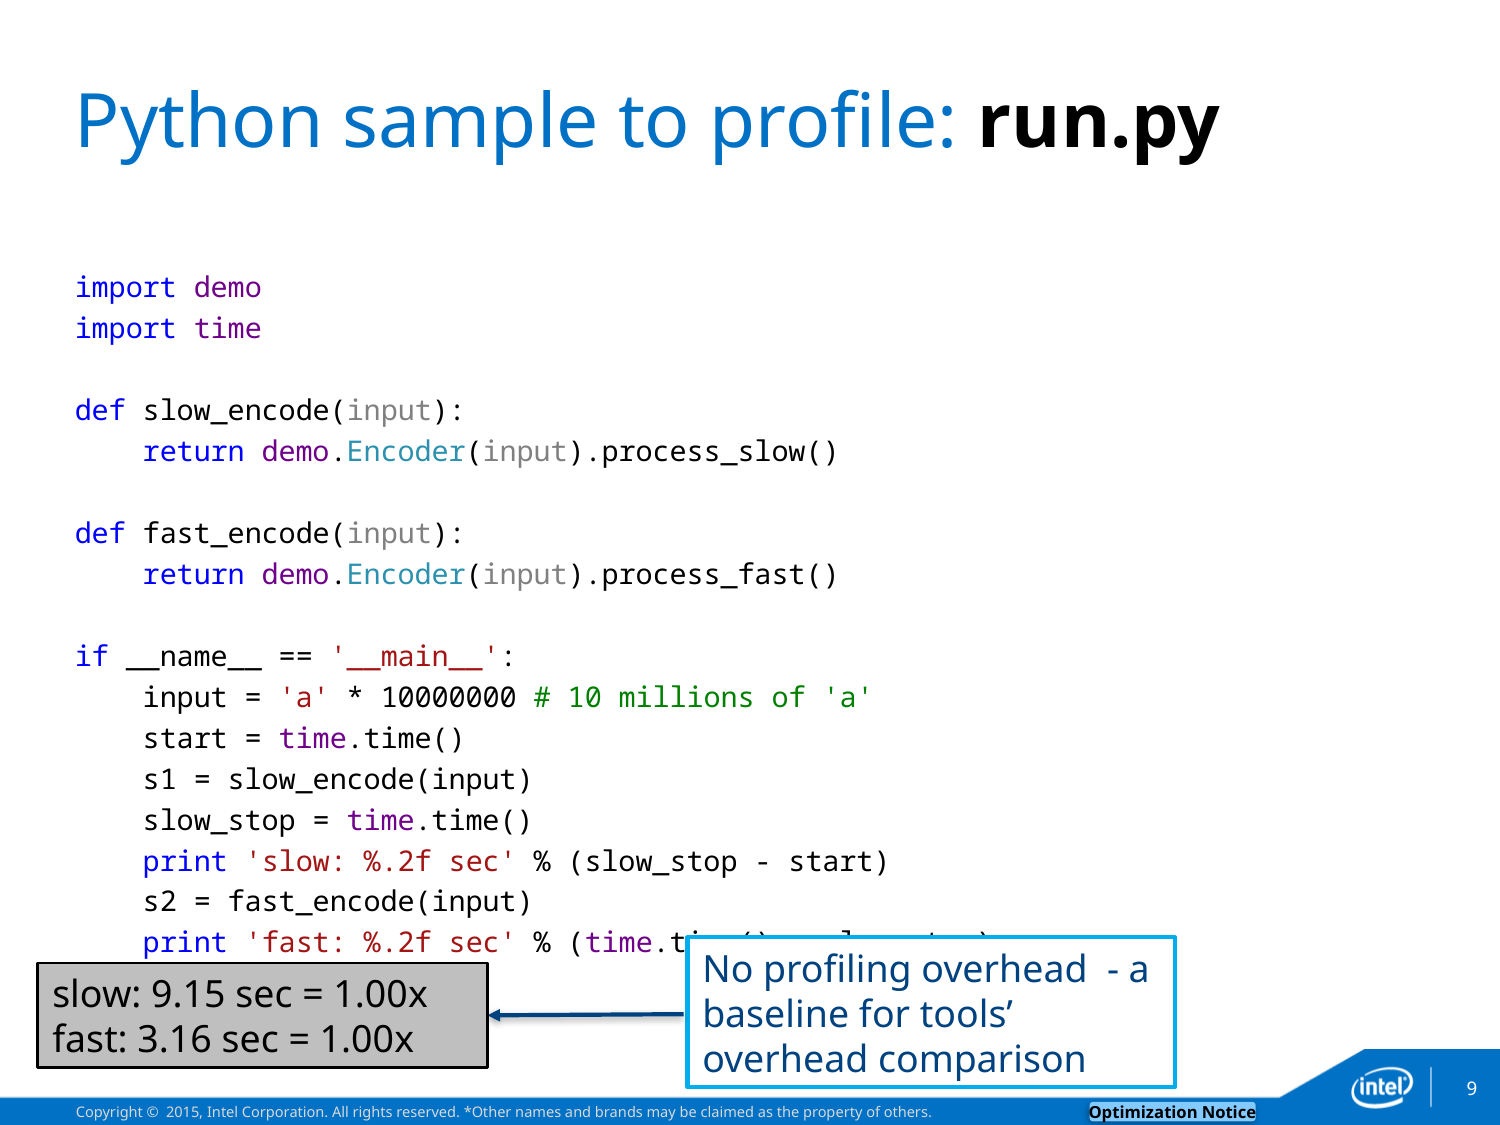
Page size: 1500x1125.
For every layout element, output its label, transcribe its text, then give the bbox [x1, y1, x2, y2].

slide_number 9 [1406, 1059, 1478, 1119]
list import demo import time def slow_encode(input): return demo.Encoder(input).process_slow() def fast_encode(input): return demo.Encoder(input).process_fast() if __name__ == '__main__': input = 'a' * 10000000 # 10 millions of 'a' start = time.time() s1 = slow_encode(input) slow_stop = time.time() print 'slow: %.2f sec' % (slow_stop - start) s2 = fast_encode(input) print 'fast: %.2f sec' % (time.time() - slow_stop) [74, 262, 1425, 963]
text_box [487, 1013, 684, 1017]
title Python sample to profile: run.py [74, 72, 1425, 261]
picture [0, 1049, 1500, 1125]
text_box slow: 9.15 sec = 1.00x fast: 3.16 sec = 1.00x [37, 962, 488, 1068]
text_box No profiling overhead - a baseline for tools’ overhead comparison [685, 935, 1177, 1089]
